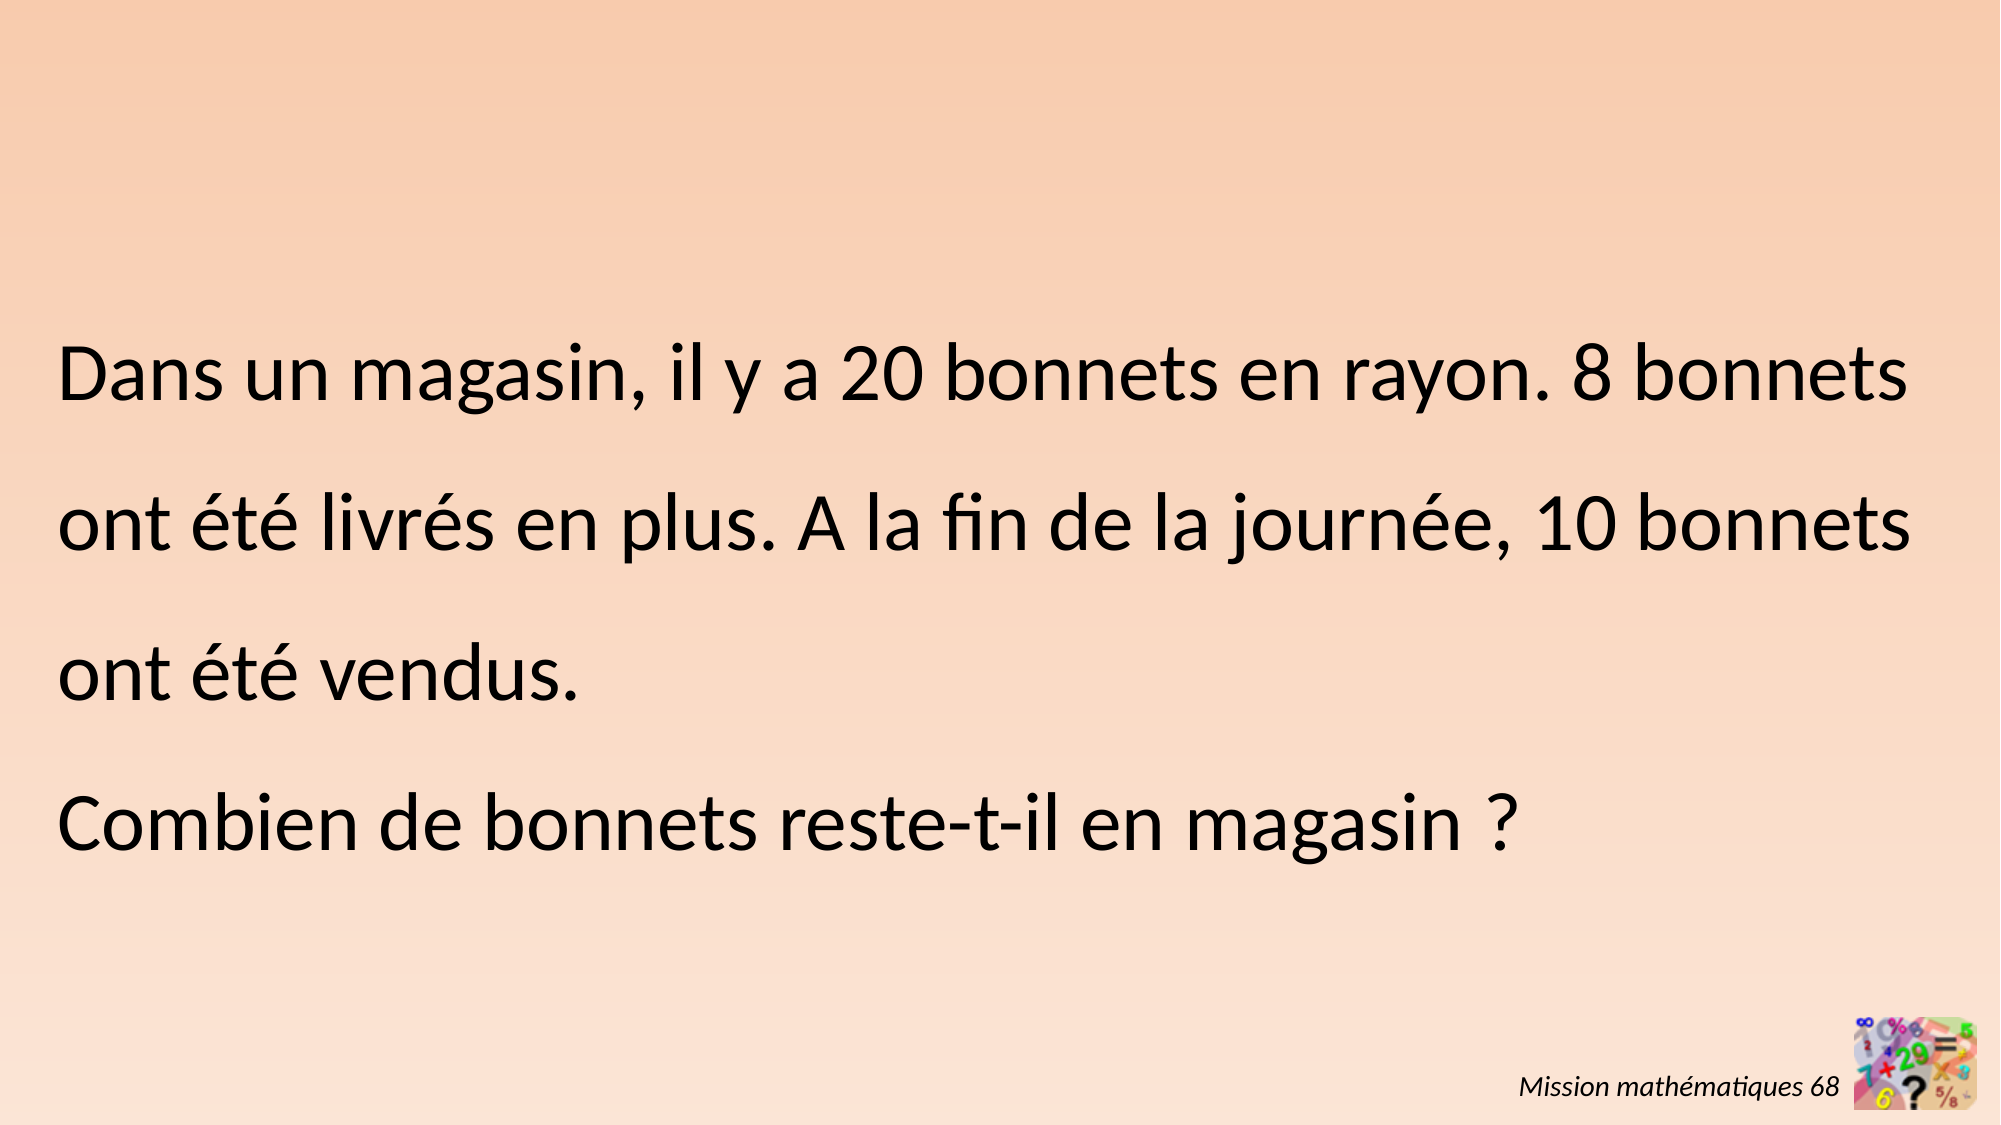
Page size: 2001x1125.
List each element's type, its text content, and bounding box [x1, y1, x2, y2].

picture [1854, 1017, 1977, 1110]
text_box Mission mathématiques 68 [1501, 1059, 1854, 1110]
text_box Dans un magasin, il y a 20 bonnets en rayon. 8 bonnets ont été livrés en plus. A la fin de la journée, 10 bonnets ont été vendus. Combien de bonnets reste-t-il en magasin ? [42, 259, 1958, 875]
